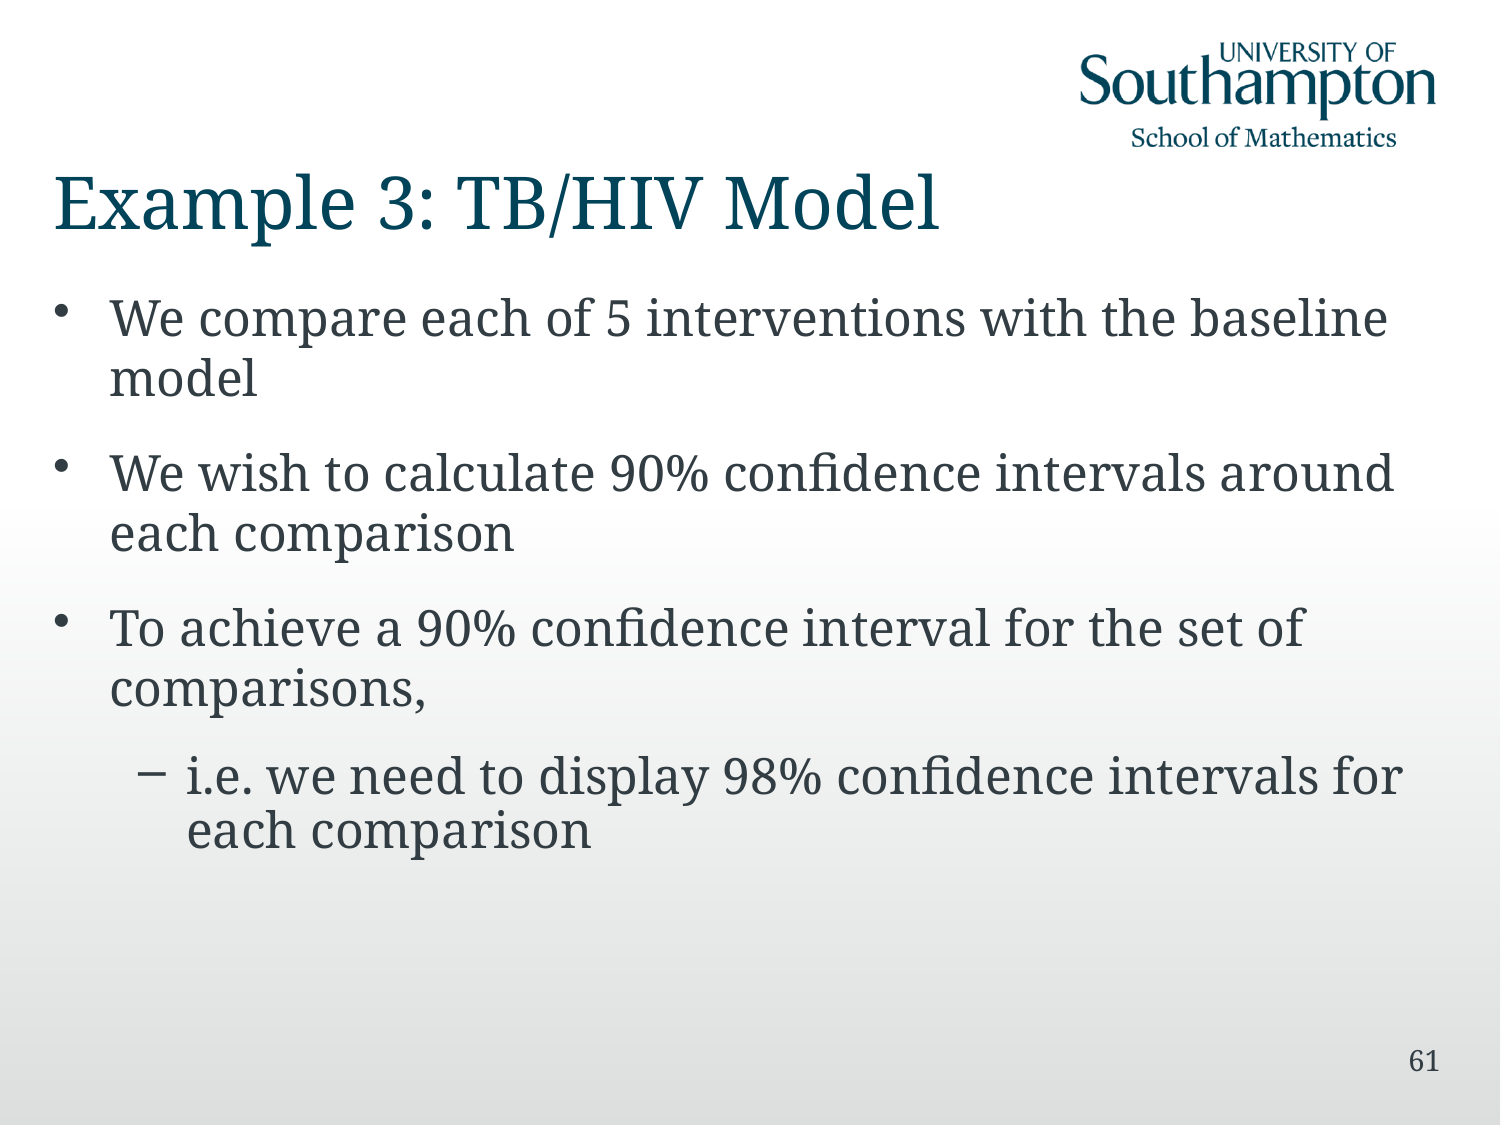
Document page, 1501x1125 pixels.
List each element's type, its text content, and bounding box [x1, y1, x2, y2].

title Example 3: TB/HIV Model [53, 148, 1448, 256]
picture [1080, 42, 1436, 147]
picture [1296, 42, 1301, 51]
slide_number 61 [1128, 1034, 1441, 1110]
